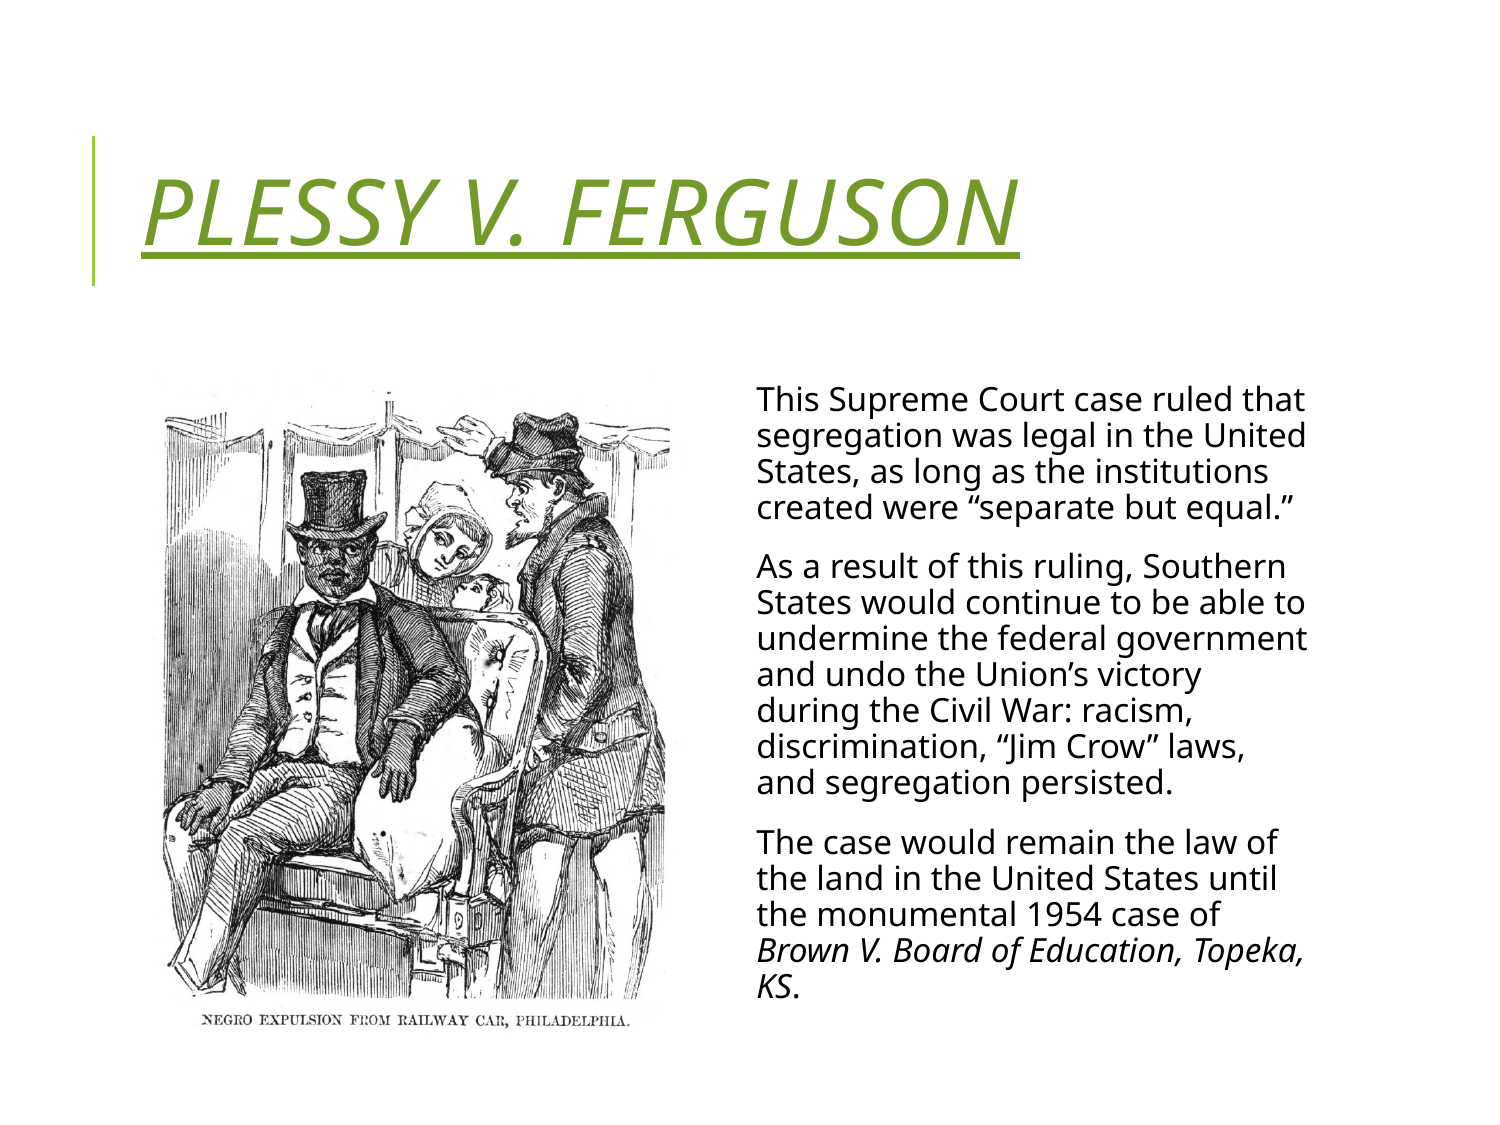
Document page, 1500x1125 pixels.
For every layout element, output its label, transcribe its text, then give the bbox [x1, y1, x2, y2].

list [152, 374, 685, 1036]
title Plessy V. Ferguson [126, 96, 1322, 342]
list This Supreme Court case ruled that segregation was legal in the United States, as long as the institutions created were “separate but equal.” As a result of this ruling, Southern States would continue to be able to undermine the federal government and undo the Union’s victory during the Civil War: racism, discrimination, “Jim Crow” laws, and segregation persisted. The case would remain the law of the land in the United States until the monumental 1954 case of Brown V. Board of Education, Topeka, KS. [736, 375, 1322, 1035]
